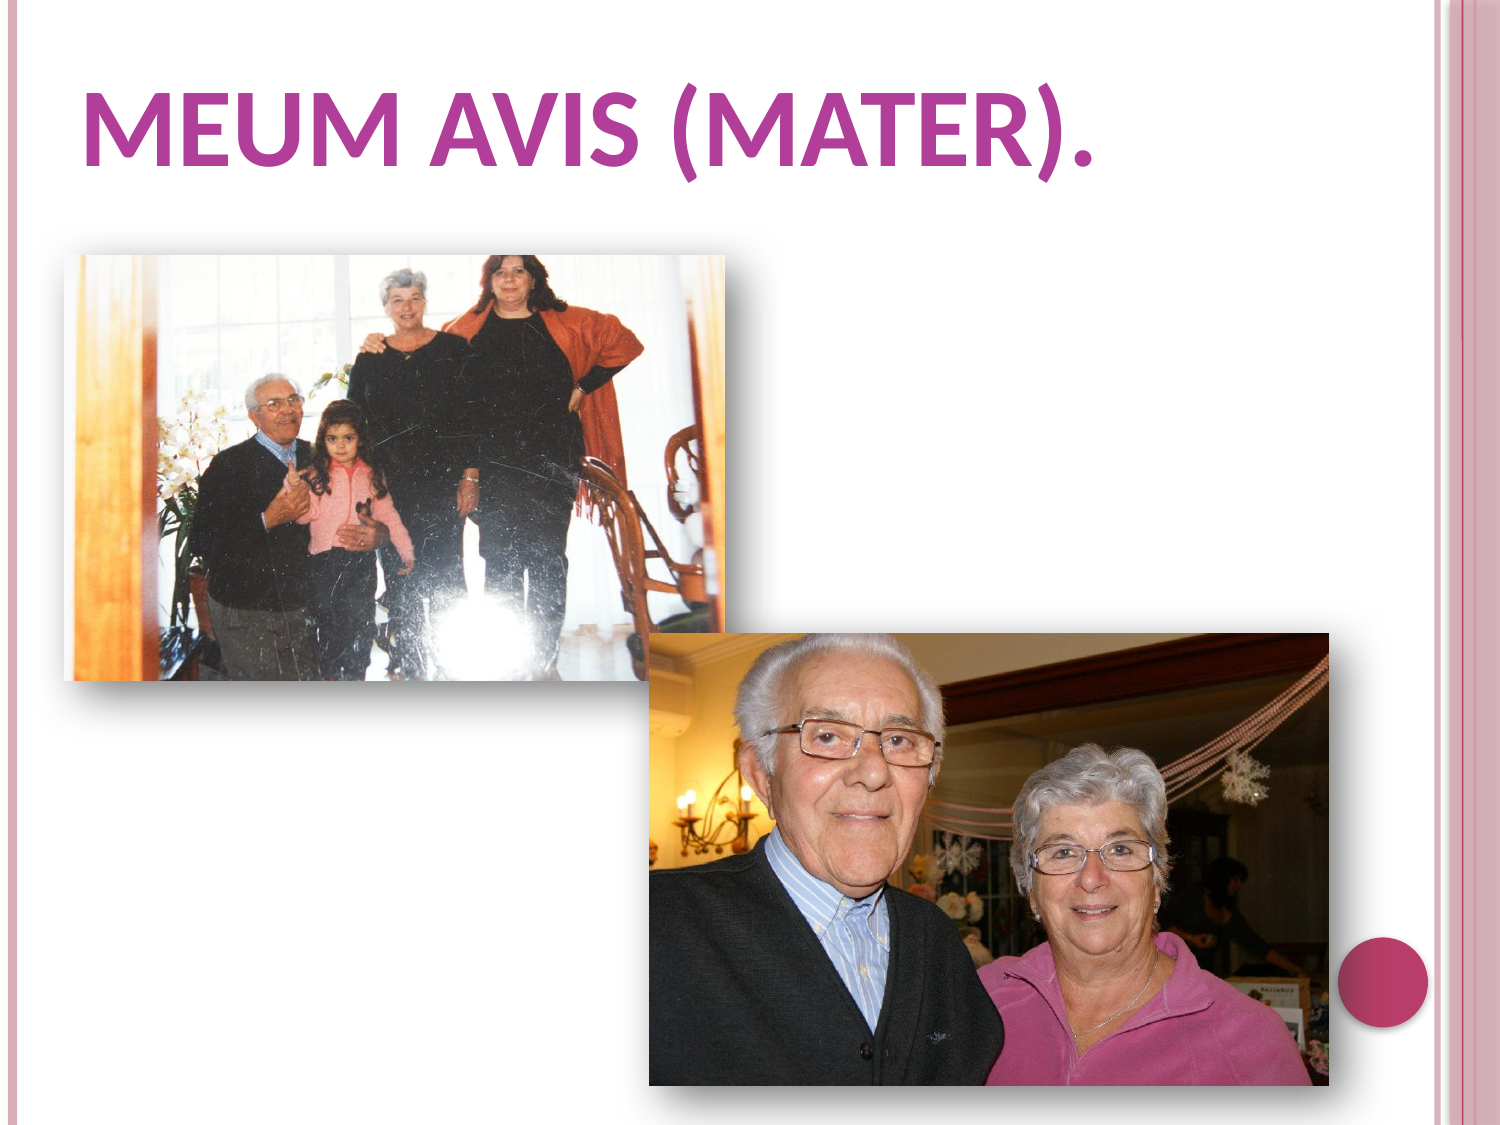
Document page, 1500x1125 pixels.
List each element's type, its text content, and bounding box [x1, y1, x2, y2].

picture [64, 254, 1329, 1086]
title Meum avis (Mater). [64, 8, 1290, 197]
